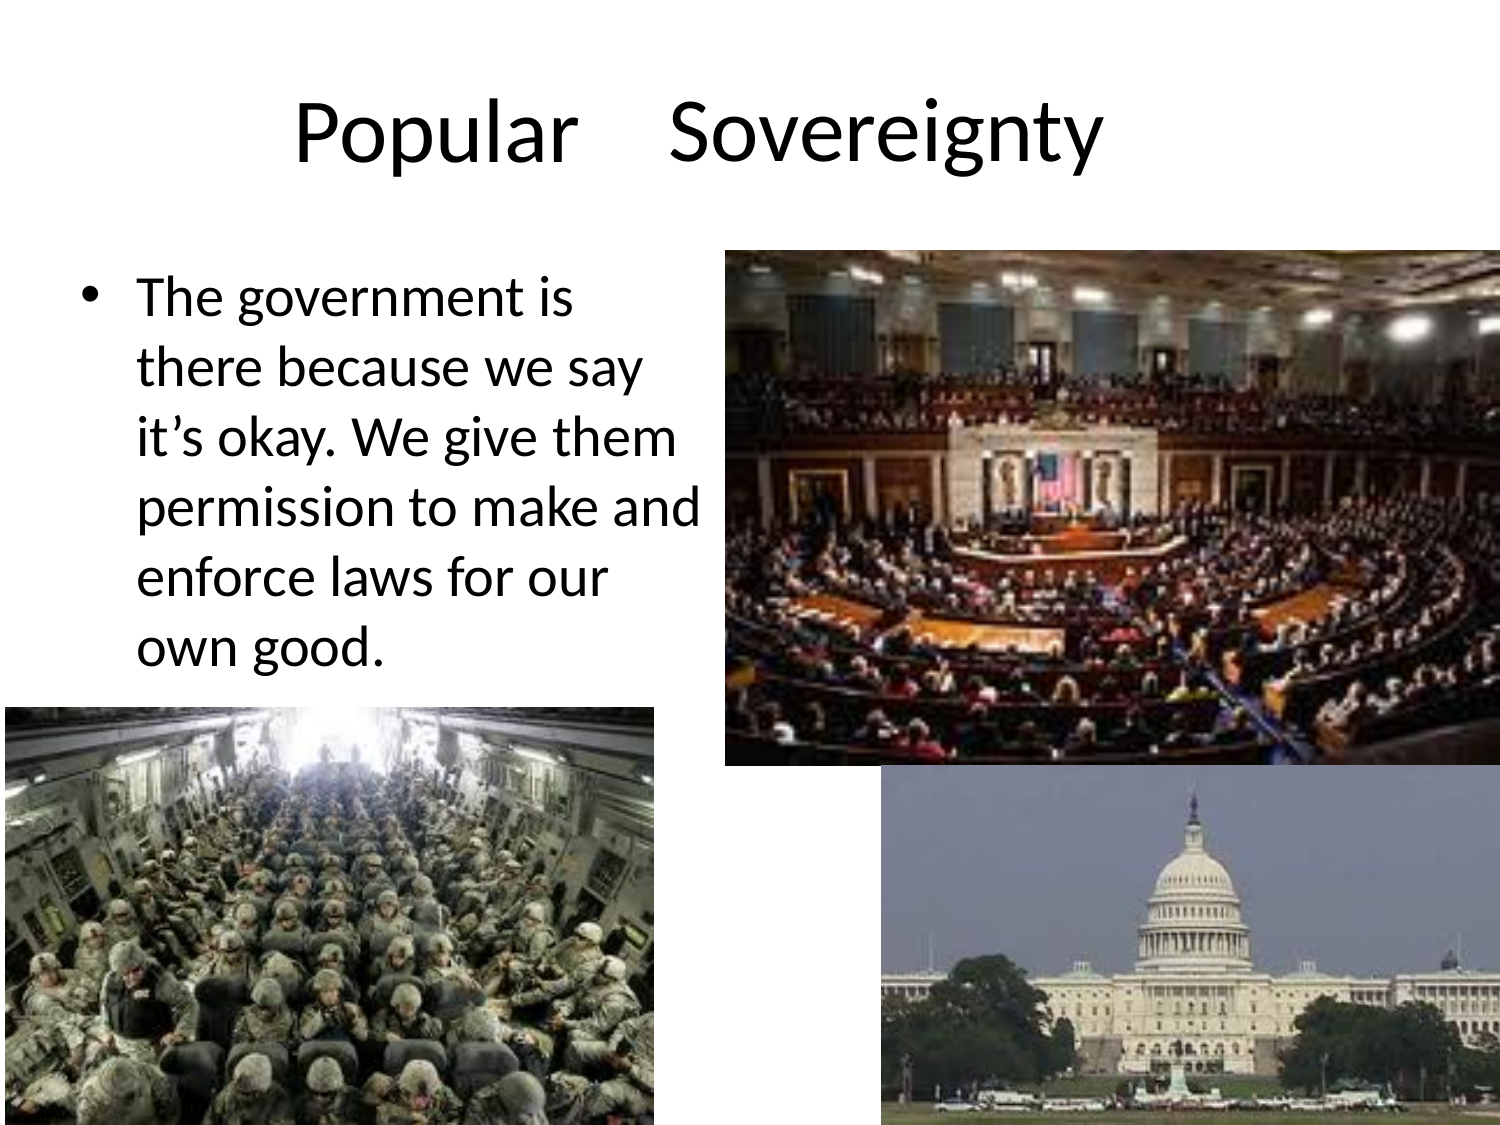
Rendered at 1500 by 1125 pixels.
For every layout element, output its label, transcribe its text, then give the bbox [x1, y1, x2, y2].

list The government is there because we say it’s okay. We give them permission to make and enforce laws for our own good. [64, 250, 728, 994]
picture [5, 707, 655, 1125]
text_box Sovereignty [653, 62, 1329, 188]
title Popular [75, 31, 800, 220]
picture [724, 249, 1500, 1125]
